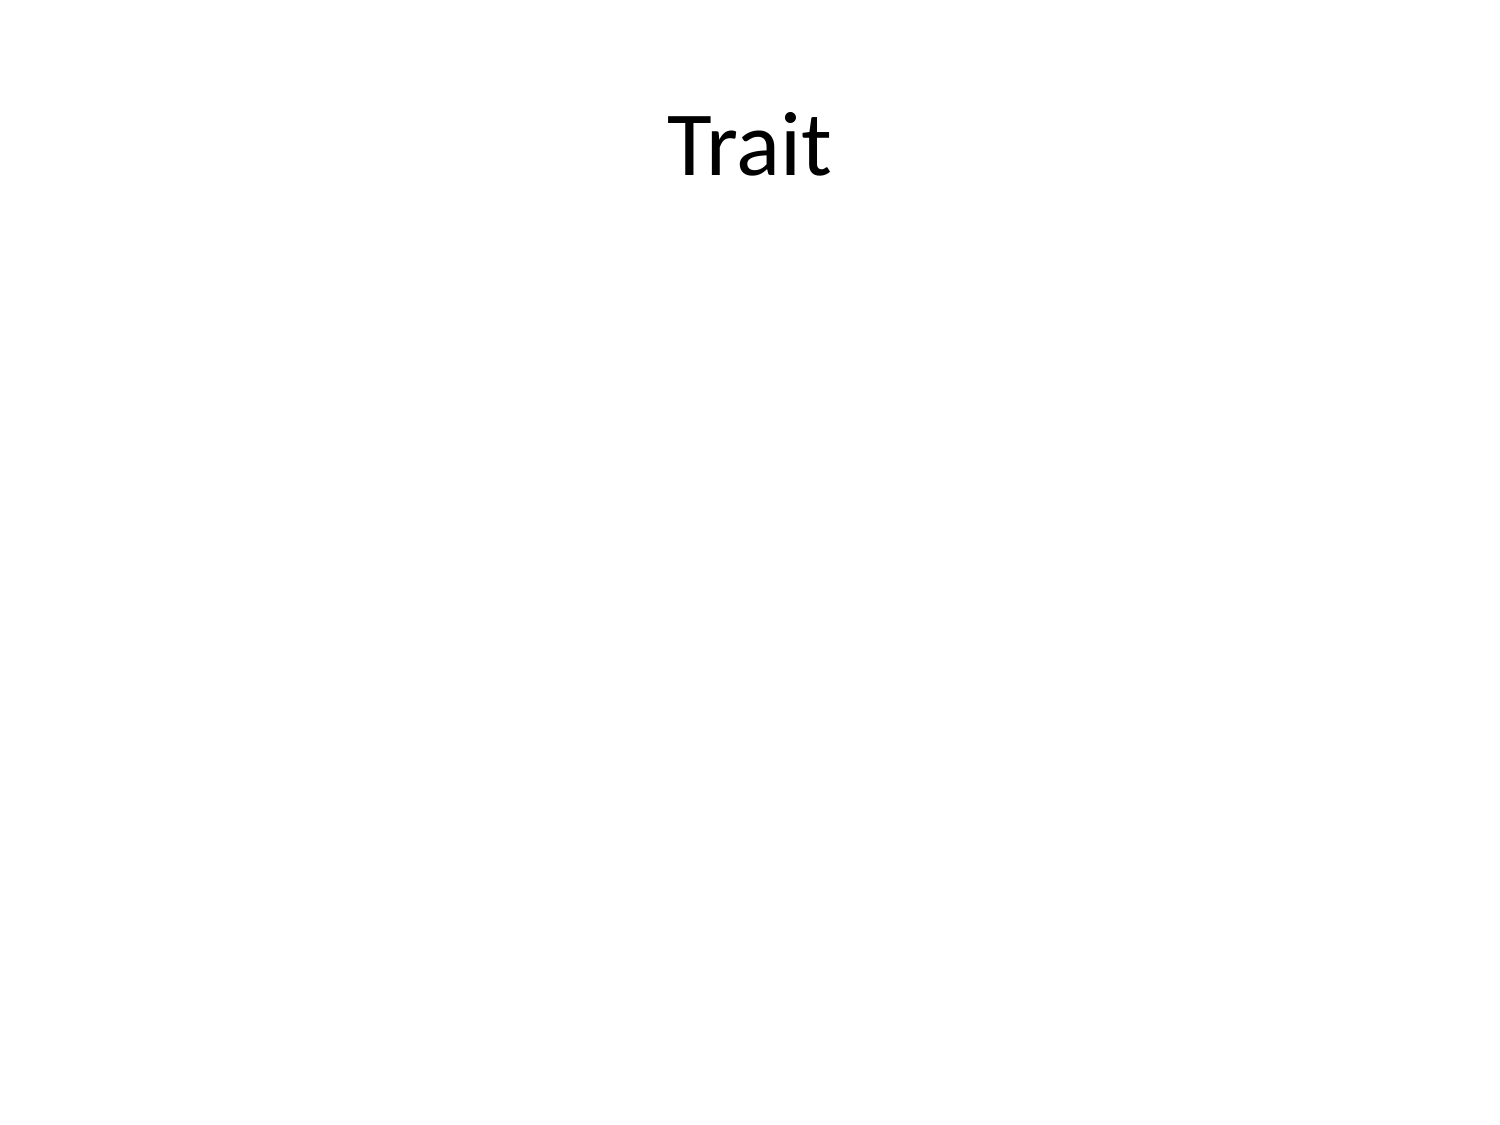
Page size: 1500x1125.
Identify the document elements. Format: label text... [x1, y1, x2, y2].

title Trait [75, 45, 1425, 233]
